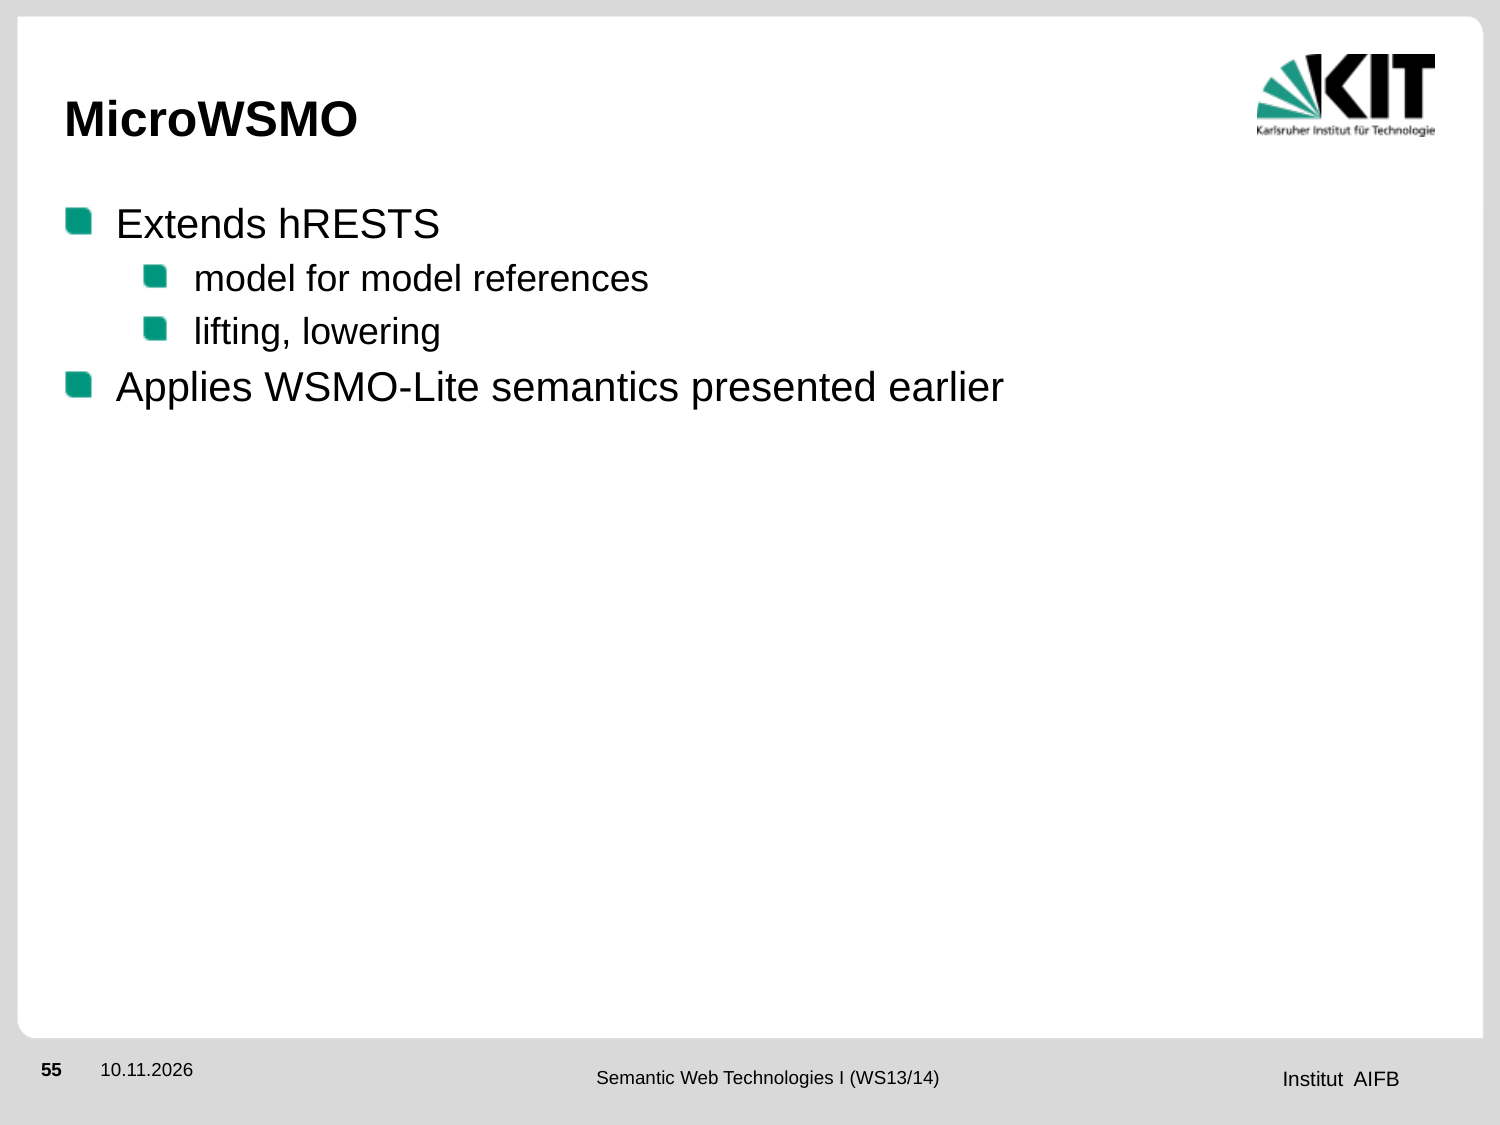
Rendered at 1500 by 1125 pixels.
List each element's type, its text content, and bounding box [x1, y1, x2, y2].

list Extends hRESTS model for model references lifting, lowering Applies WSMO-Lite semantics presented earlier [64, 196, 1436, 1000]
picture [0, 0, 1500, 1125]
title MicroWSMO [64, 54, 1198, 147]
